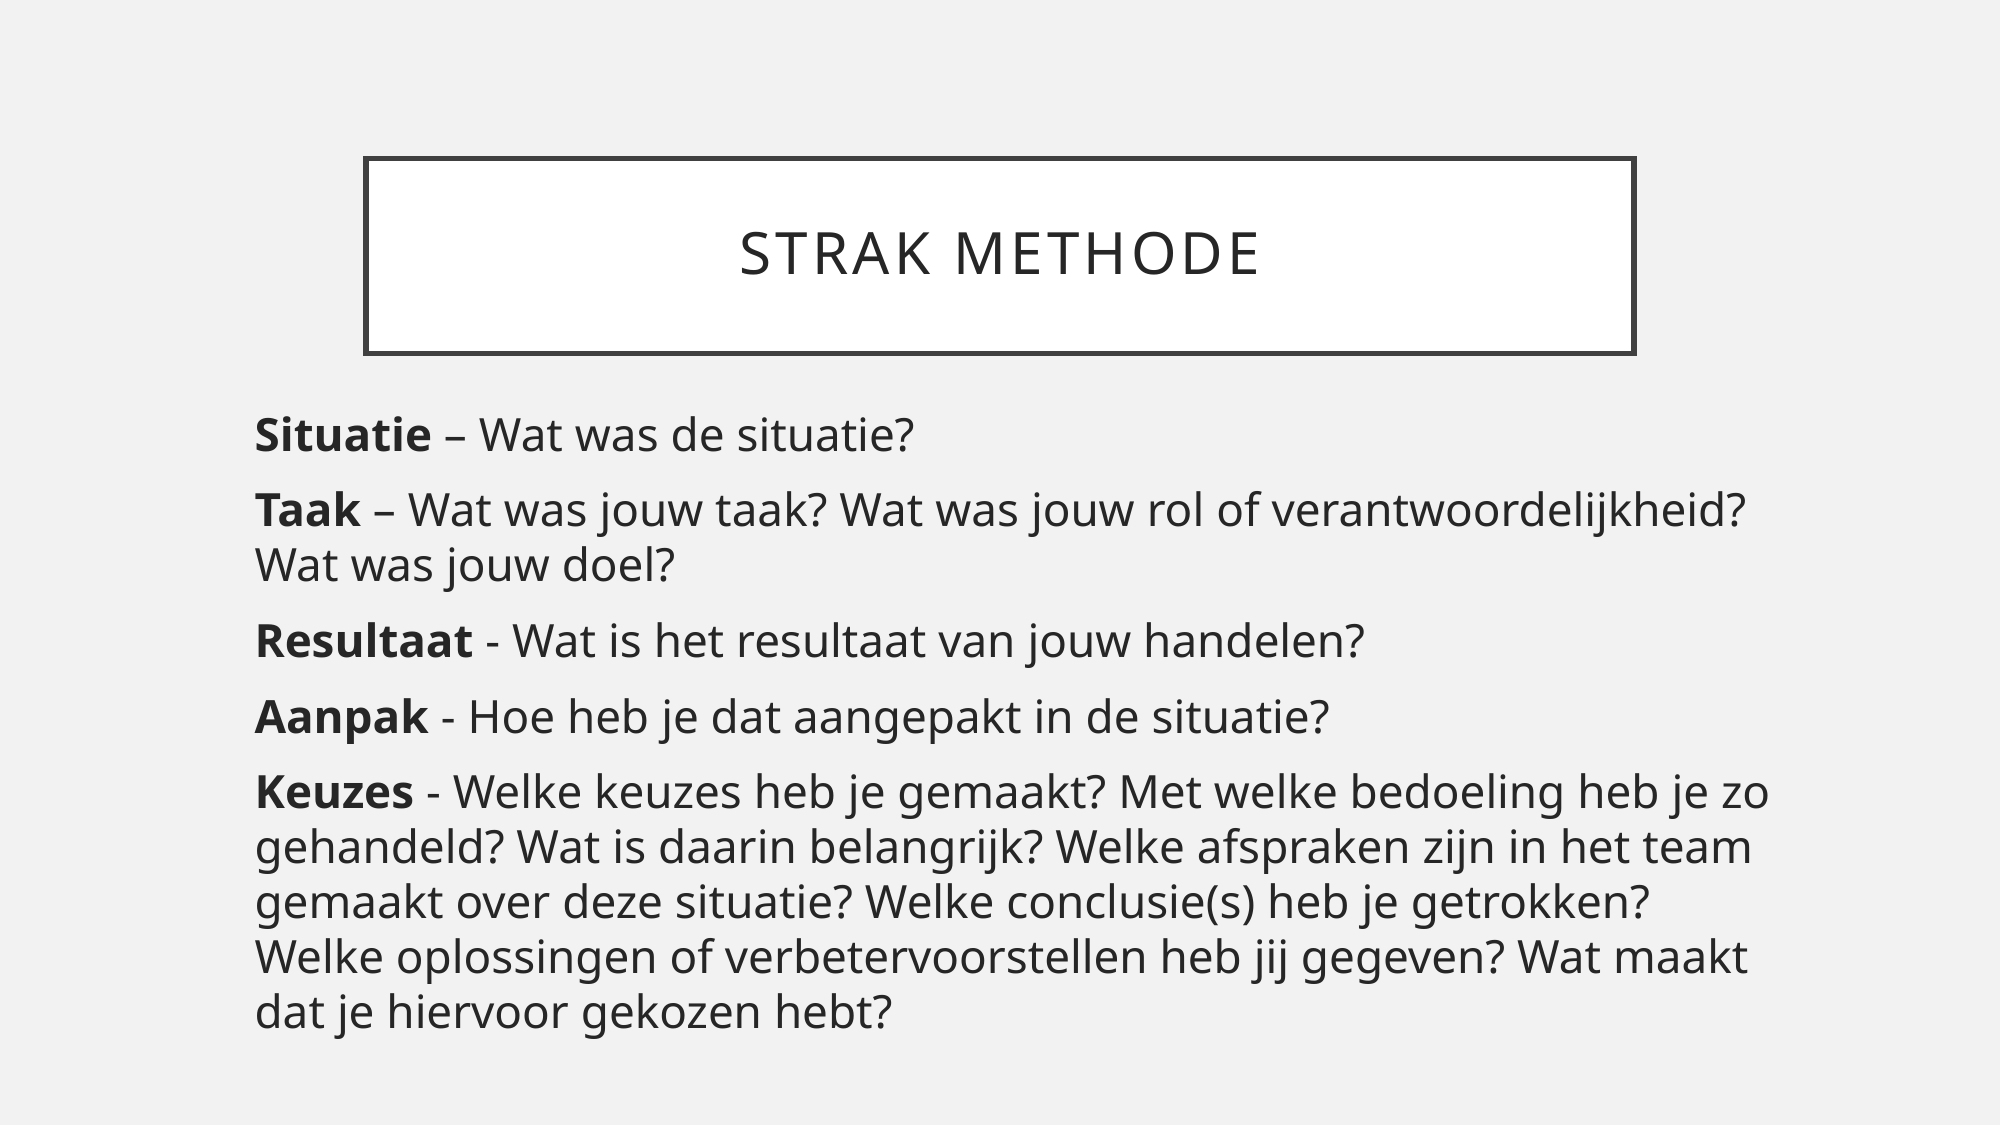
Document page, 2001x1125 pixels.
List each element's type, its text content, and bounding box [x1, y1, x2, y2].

list Situatie – Wat was de situatie? Taak – Wat was jouw taak? Wat was jouw rol of verantwoordelijkheid? Wat was jouw doel? Resultaat - Wat is het resultaat van jouw handelen? Aanpak - Hoe heb je dat aangepakt in de situatie? Keuzes - Welke keuzes heb je gemaakt? Met welke bedoeling heb je zo gehandeld? Wat is daarin belangrijk? Welke afspraken zijn in het team gemaakt over deze situatie? Welke conclusie(s) heb je getrokken? Welke oplossingen of verbetervoorstellen heb jij gegeven? Wat maakt dat je hiervoor gekozen hebt? [239, 397, 1790, 1086]
title STRAK methode [363, 156, 1637, 356]
